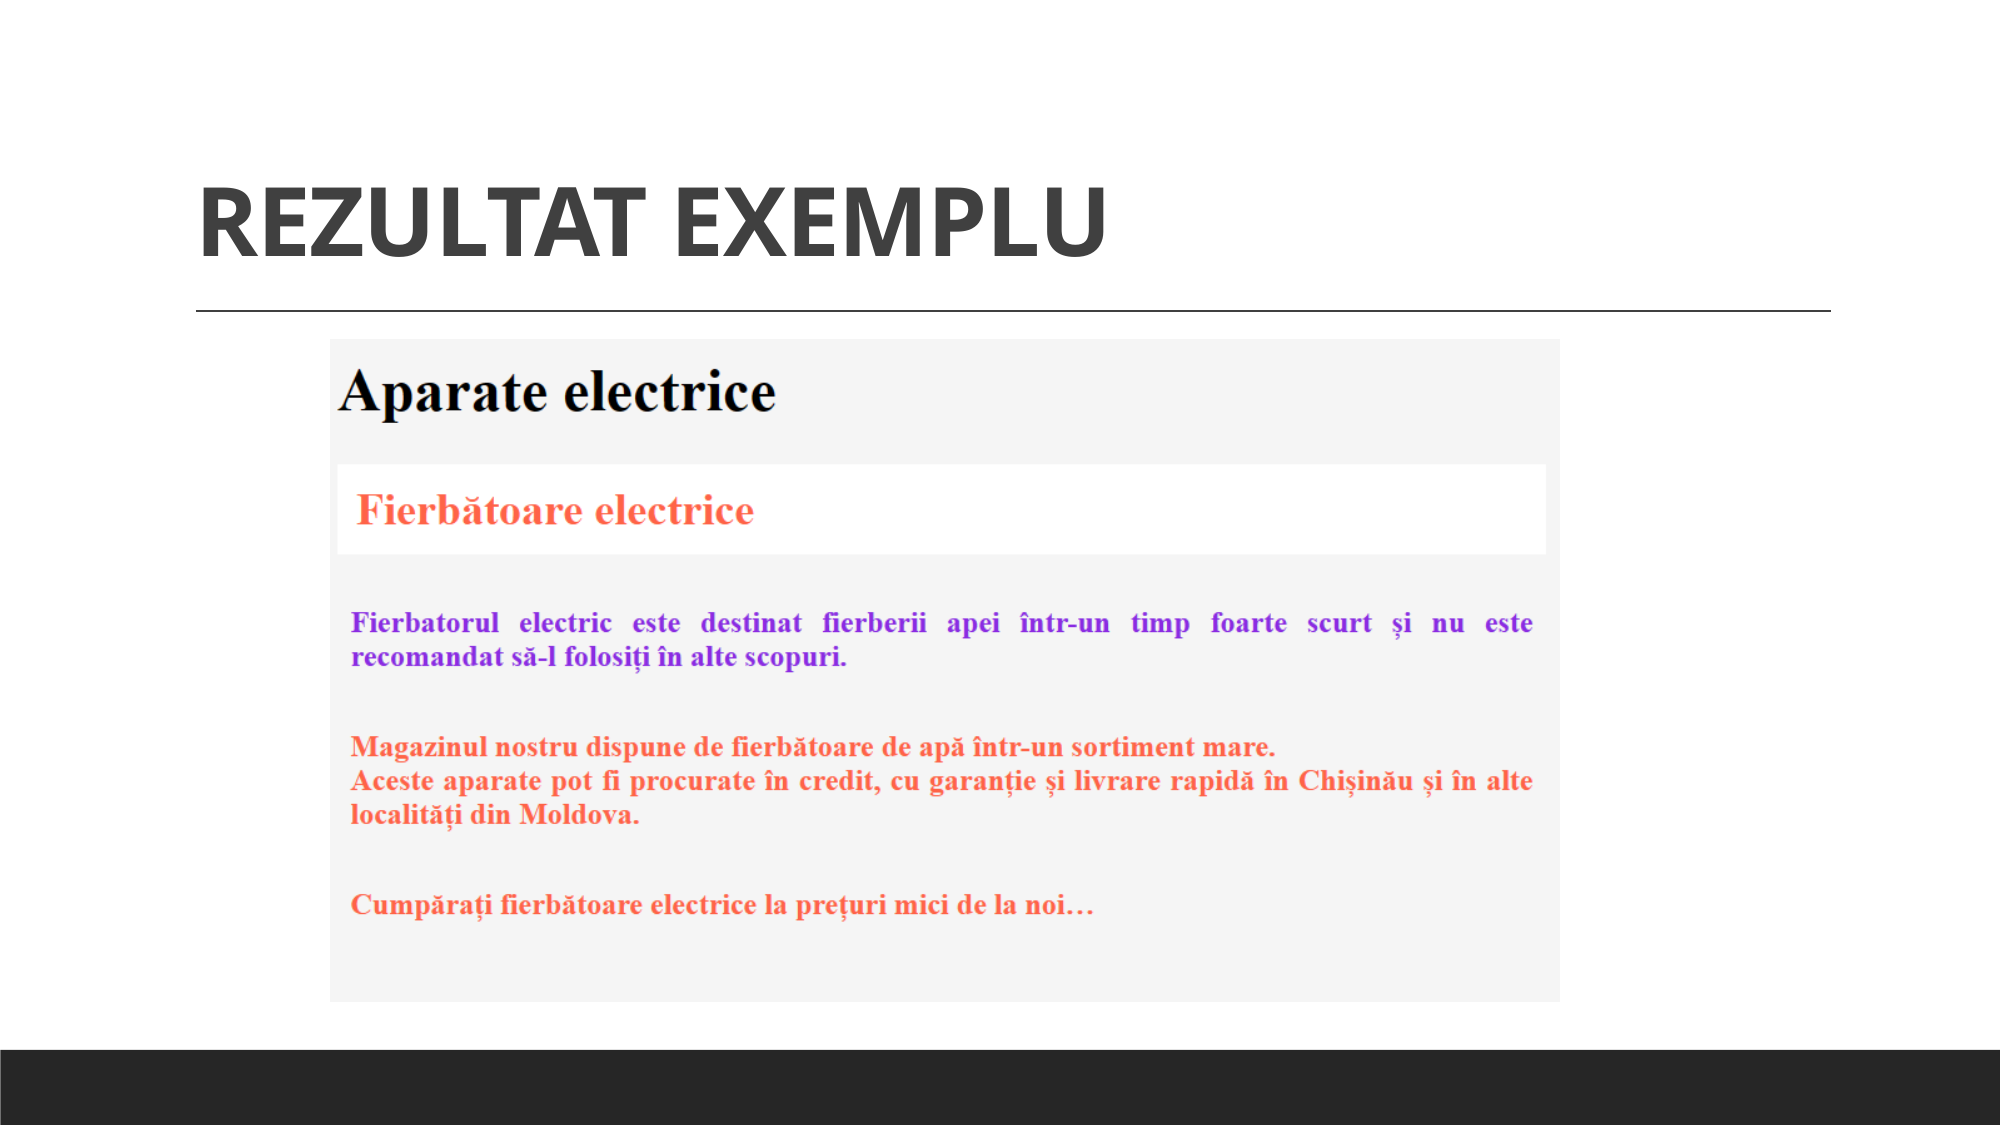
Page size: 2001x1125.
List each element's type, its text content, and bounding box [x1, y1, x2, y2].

picture [330, 339, 1561, 1002]
title REZULTAT EXEMPLU [180, 47, 1830, 285]
